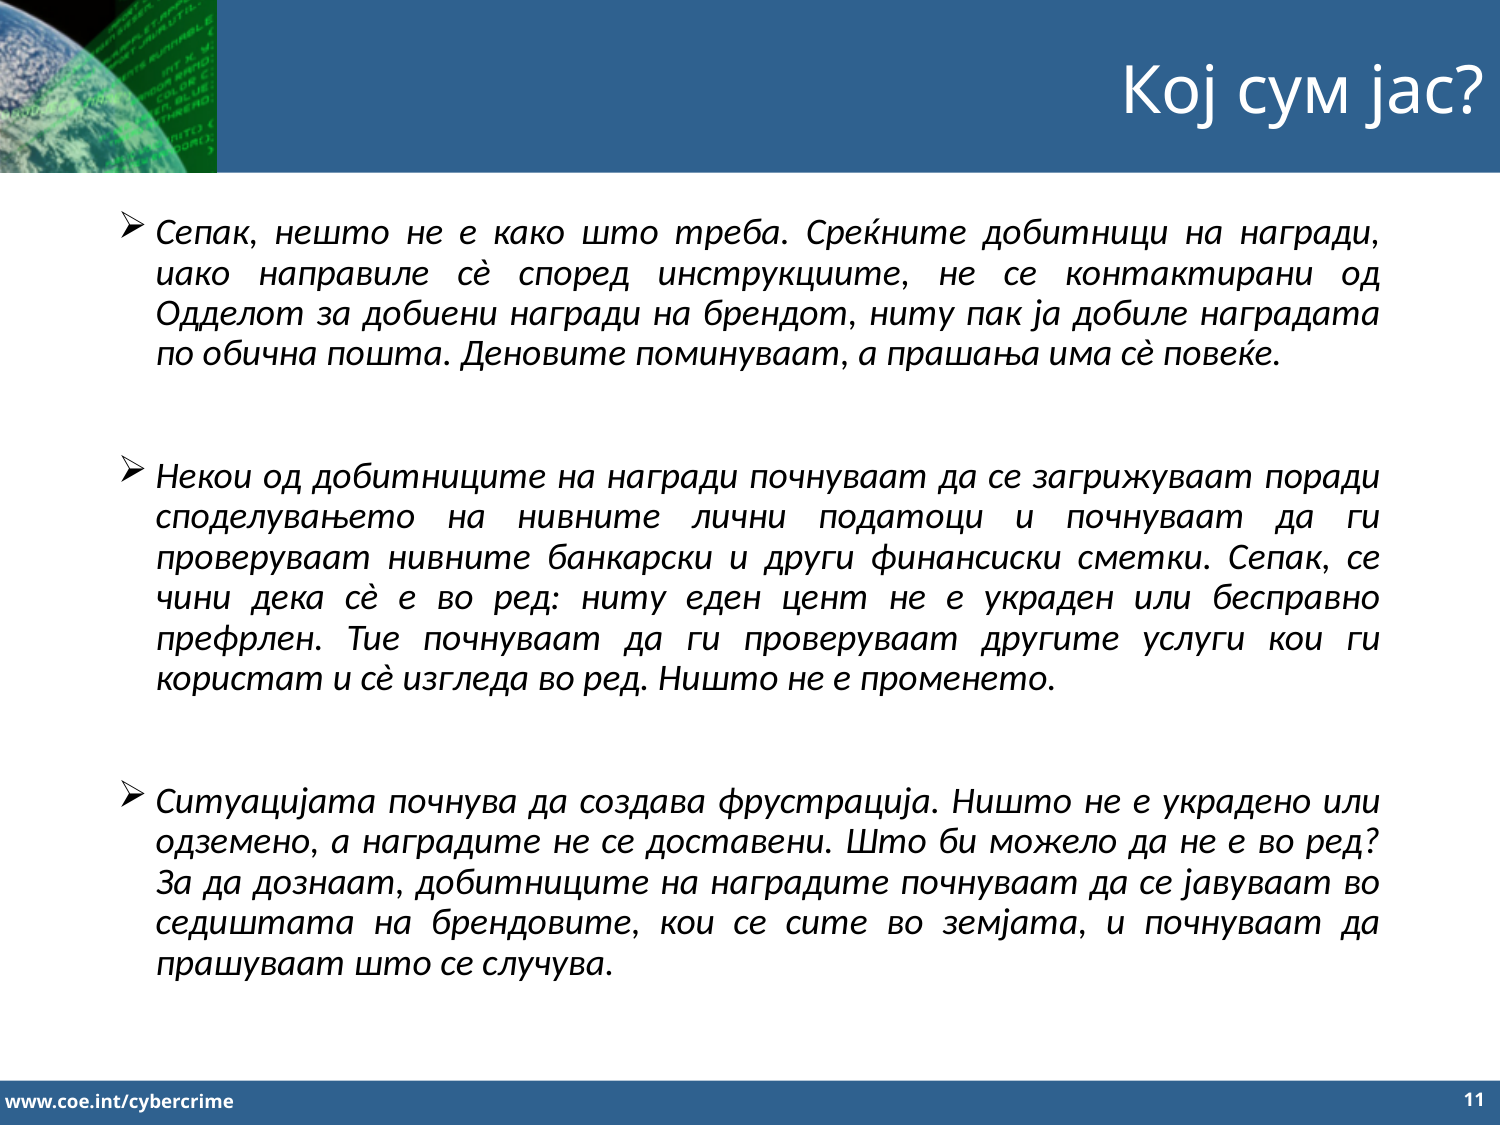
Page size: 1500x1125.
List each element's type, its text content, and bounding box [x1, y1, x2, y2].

text_box Кој сум јас? [373, 10, 1500, 163]
list Сепак, нешто не е како што треба. Среќните добитници на награди, иако направиле сѐ според инструкциите, не се контактирани од Одделот за добиени награди на брендот, ниту пак ја добиле наградата по обична пошта. Деновите поминуваат, а прашања има сѐ повеќе. Некои од добитниците на награди почнуваат да се загрижуваат поради споделувањето на нивните лични податоци и почнуваат да ги проверуваат нивните банкарски и други финансиски сметки. Сепак, се чини дека сѐ е во ред: ниту еден цент не е украден или бесправно префрлен. Тие почнуваат да ги проверуваат другите услуги кои ги користат и сѐ изгледа во ред. Ништо не е променето. Ситуацијата почнува да создава фрустрација. Ништо не е украдено или одземено, а наградите не се доставени. Што би можело да не е во ред? За да дознаат, добитниците на наградите почнуваат да се јавуваат во седиштата на брендовите, кои се сите во земјата, и почнуваат да прашуваат што се случува. [103, 204, 1397, 1050]
slide_number 11 [1162, 1080, 1500, 1125]
picture [0, 1, 217, 173]
